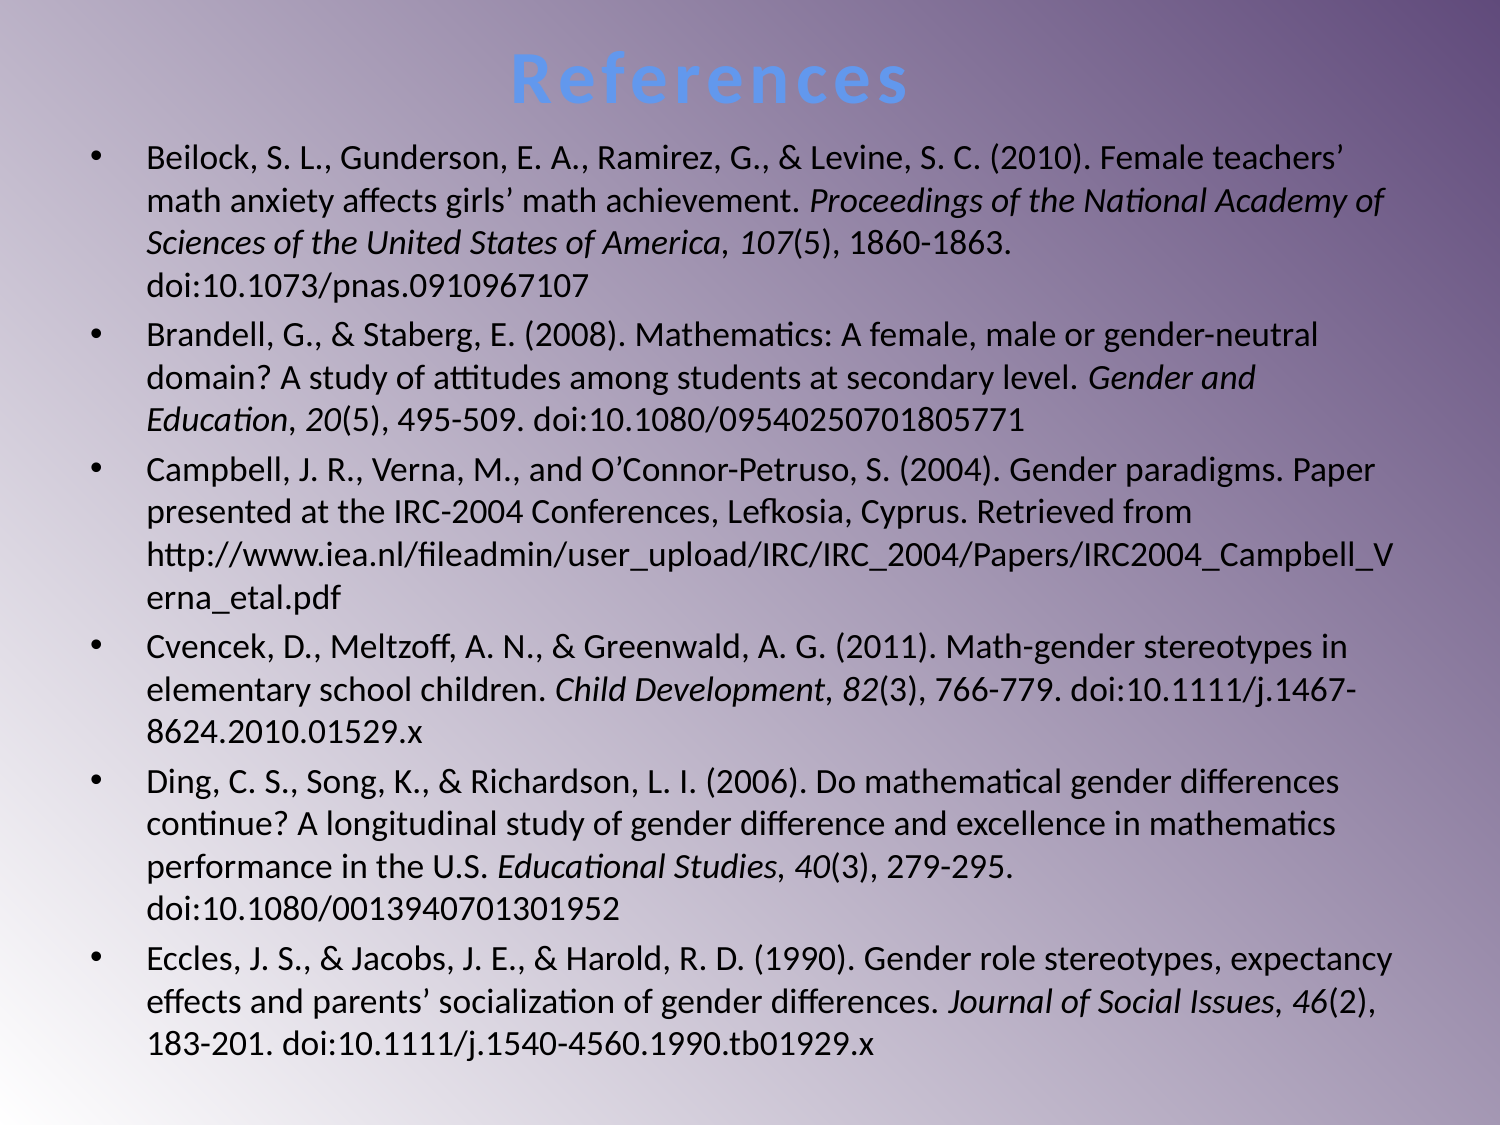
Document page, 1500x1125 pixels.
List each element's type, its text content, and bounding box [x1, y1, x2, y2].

title References [60, 20, 1411, 127]
list Beilock, S. L., Gunderson, E. A., Ramirez, G., & Levine, S. C. (2010). Female teachers’ math anxiety affects girls’ math achievement. Proceedings of the National Academy of Sciences of the United States of America, 107(5), 1860-1863. doi:10.1073/pnas.0910967107 Brandell, G., & Staberg, E. (2008). Mathematics: A female, male or gender-neutral domain? A study of attitudes among students at secondary level. Gender and Education, 20(5), 495-509. doi:10.1080/09540250701805771 Campbell, J. R., Verna, M., and O’Connor-Petruso, S. (2004). Gender paradigms. Paper presented at the IRC-2004 Conferences, Lefkosia, Cyprus. Retrieved from http://www.iea.nl/fileadmin/user_upload/IRC/IRC_2004/Papers/IRC2004_Campbell_Verna_etal.pdf Cvencek, D., Meltzoff, A. N., & Greenwald, A. G. (2011). Math-gender stereotypes in elementary school children. Child Development, 82(3), 766-779. doi:10.1111/j.1467-8624.2010.01529.x Ding, C. S., Song, K., & Richardson, L. I. (2006). Do mathematical gender differences continue? A longitudinal study of gender difference and excellence in mathematics performance in the U.S. Educational Studies, 40(3), 279-295. doi:10.1080/0013940701301952 Eccles, J. S., & Jacobs, J. E., & Harold, R. D. (1990). Gender role stereotypes, expectancy effects and parents’ socialization of gender differences. Journal of Social Issues, 46(2), 183-201. doi:10.1111/j.1540-4560.1990.tb01929.x [75, 126, 1425, 1062]
